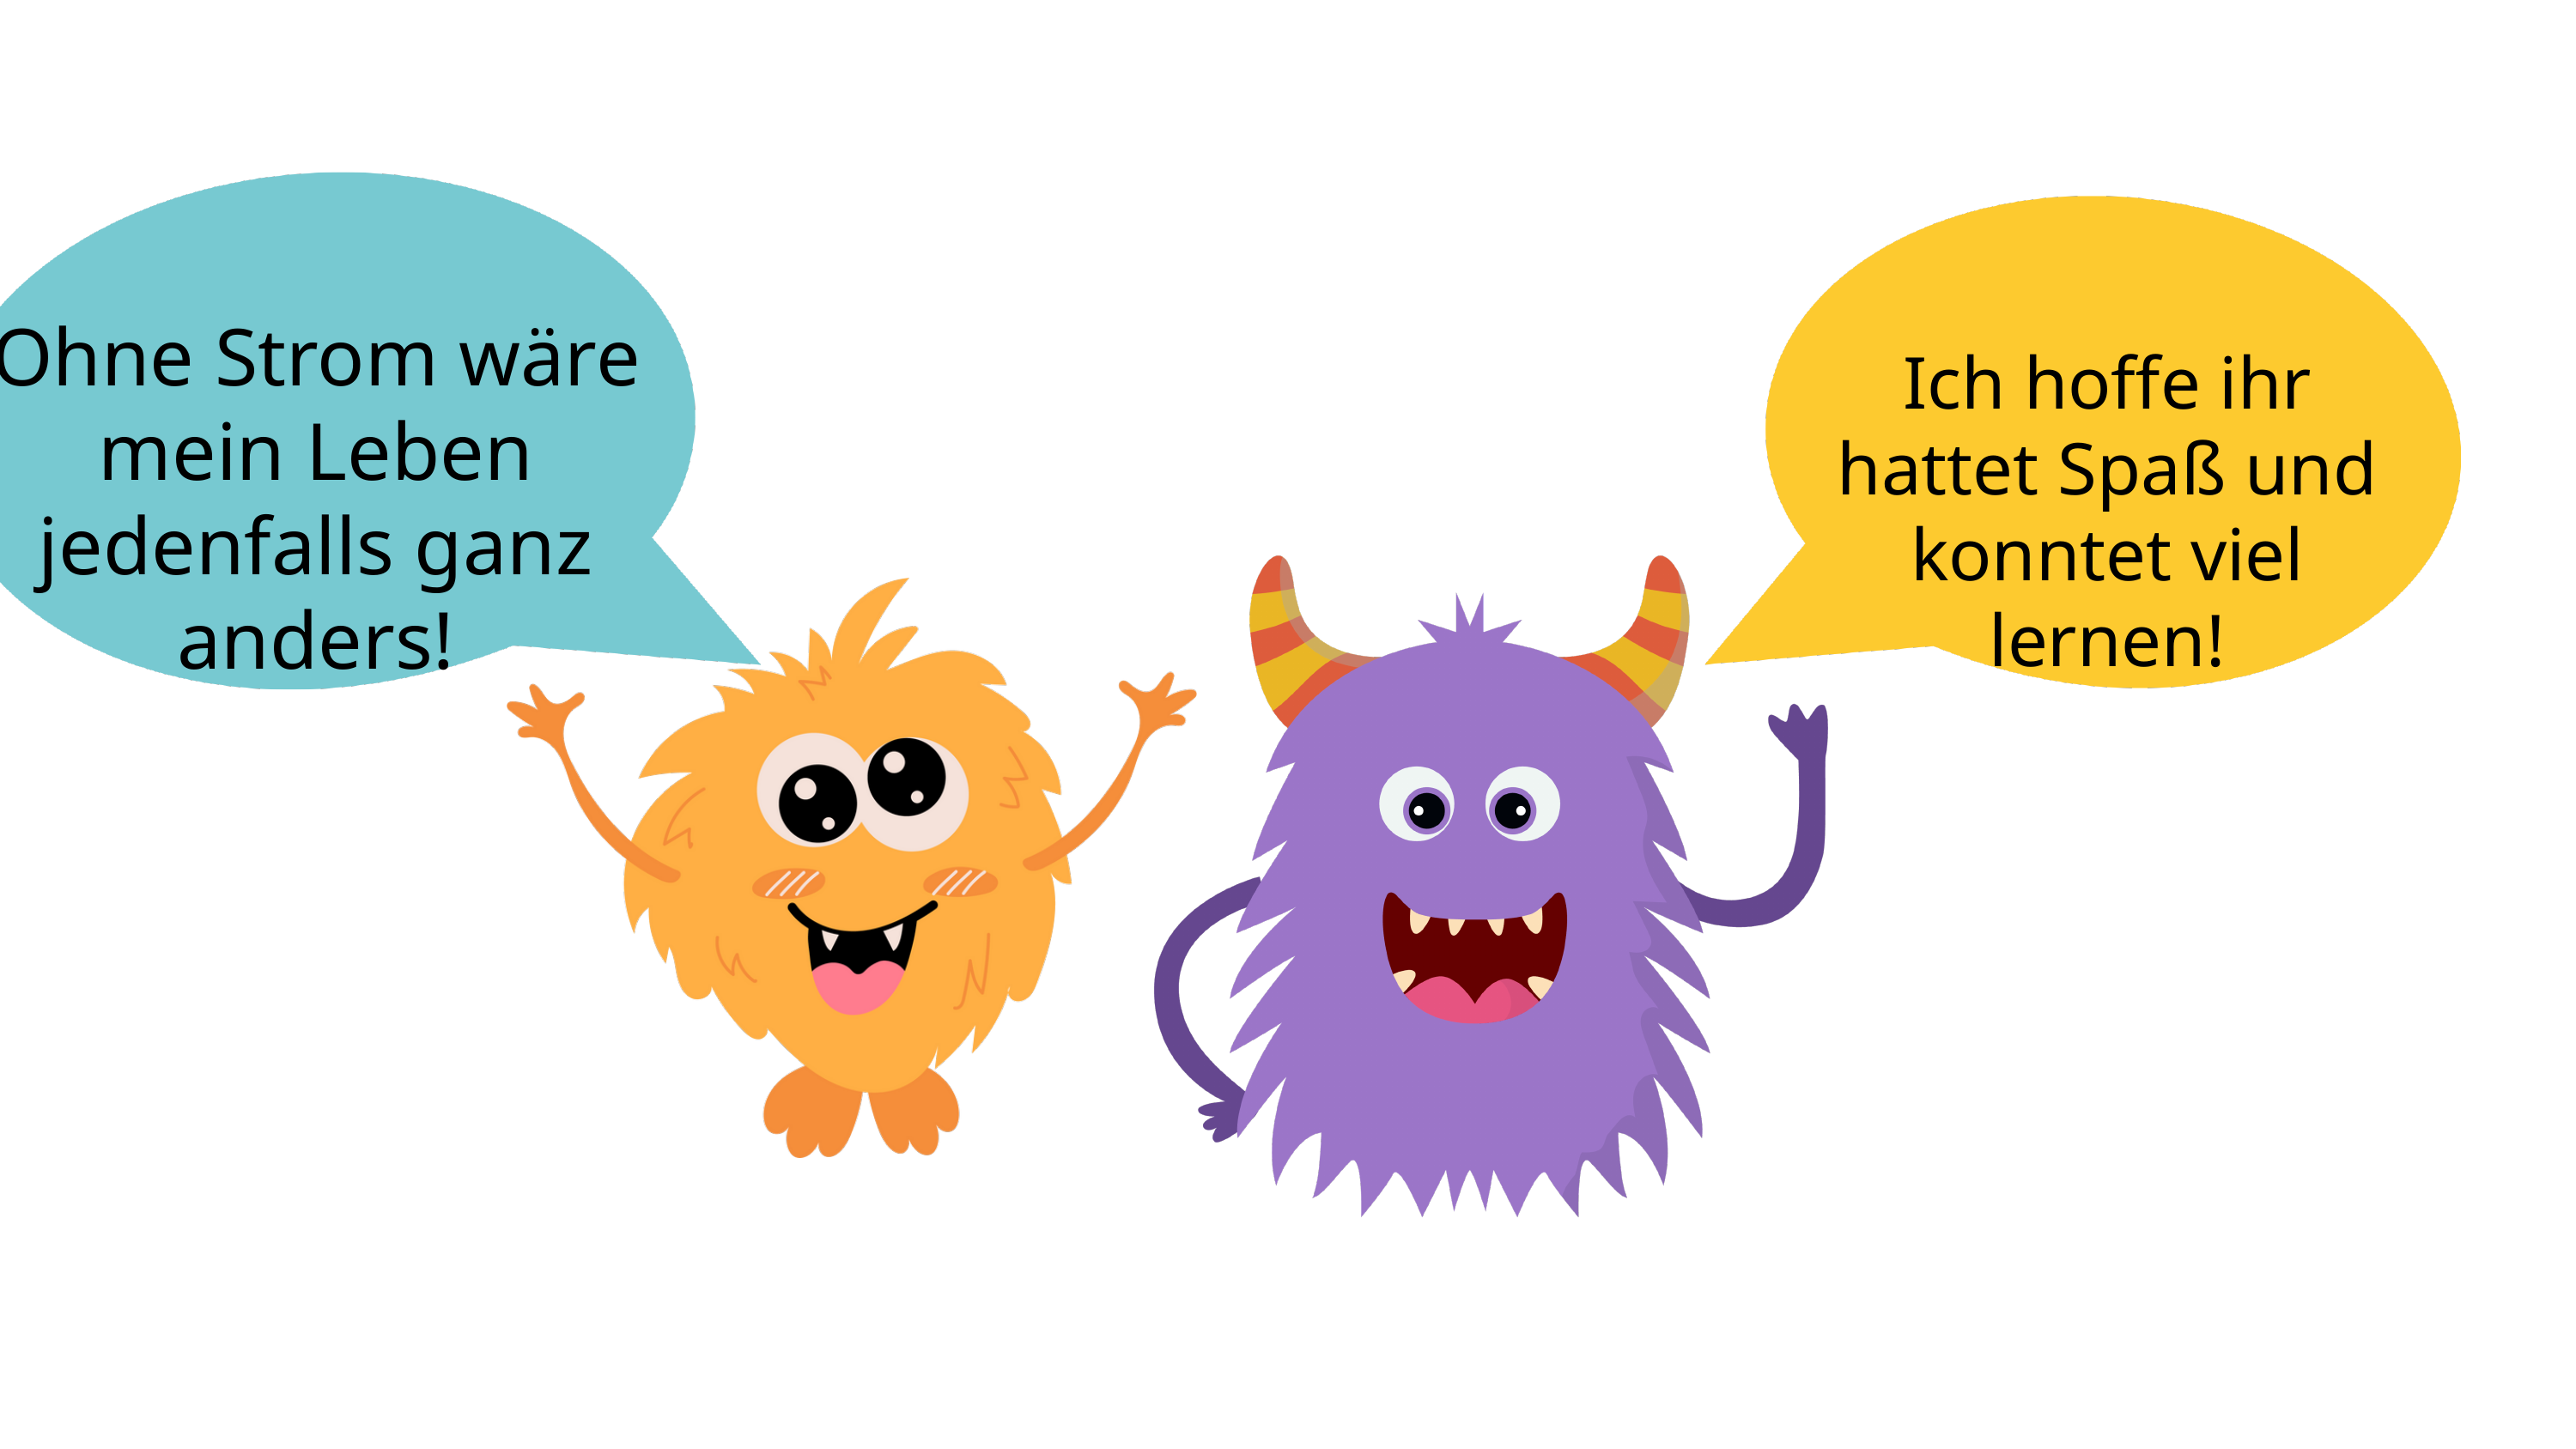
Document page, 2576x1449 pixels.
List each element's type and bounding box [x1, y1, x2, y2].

text_box [1152, 549, 1831, 1217]
picture [0, 150, 806, 711]
picture [1657, 173, 2481, 712]
text_box [507, 578, 1152, 1158]
